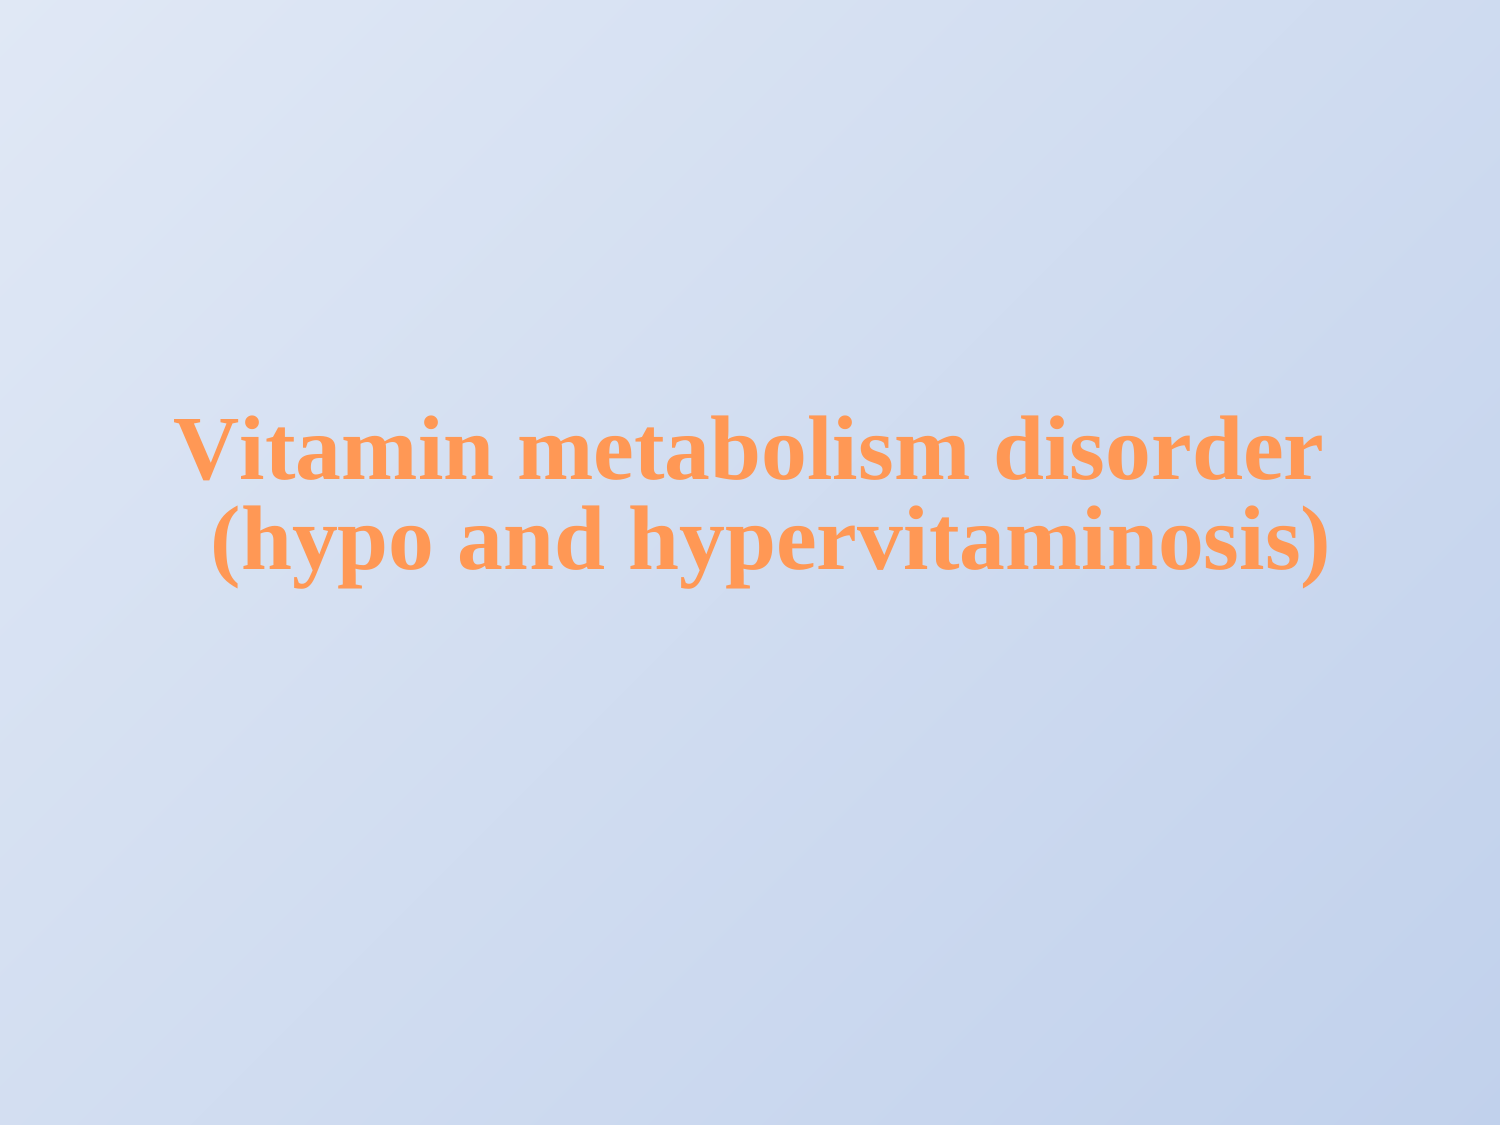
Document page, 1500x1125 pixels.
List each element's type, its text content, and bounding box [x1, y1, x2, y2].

text_box Vitamin metabolism disorder (hypo and hypervitaminosis) [83, 408, 1438, 678]
